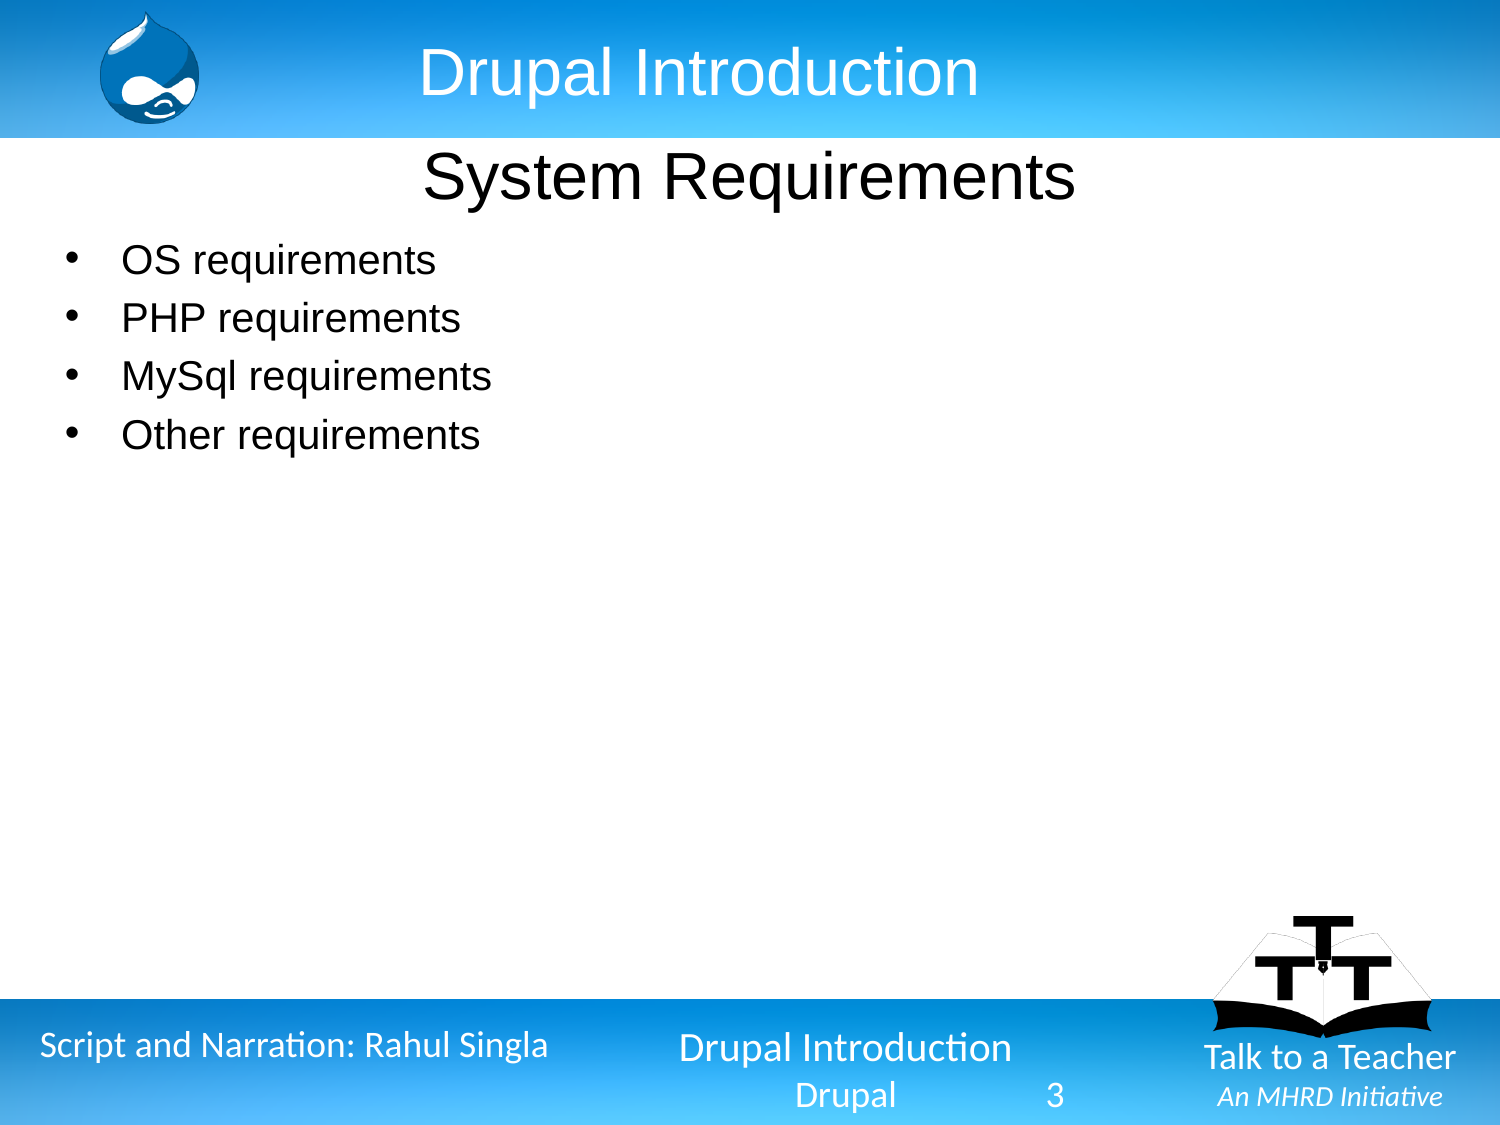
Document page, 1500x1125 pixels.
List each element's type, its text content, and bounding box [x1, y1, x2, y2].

picture [888, 1044, 898, 1058]
picture [0, 0, 1500, 138]
picture [0, 988, 1500, 1125]
list System Requirements [362, 125, 1138, 224]
list OS requirements PHP requirements MySql requirements Other requirements [50, 224, 1450, 988]
